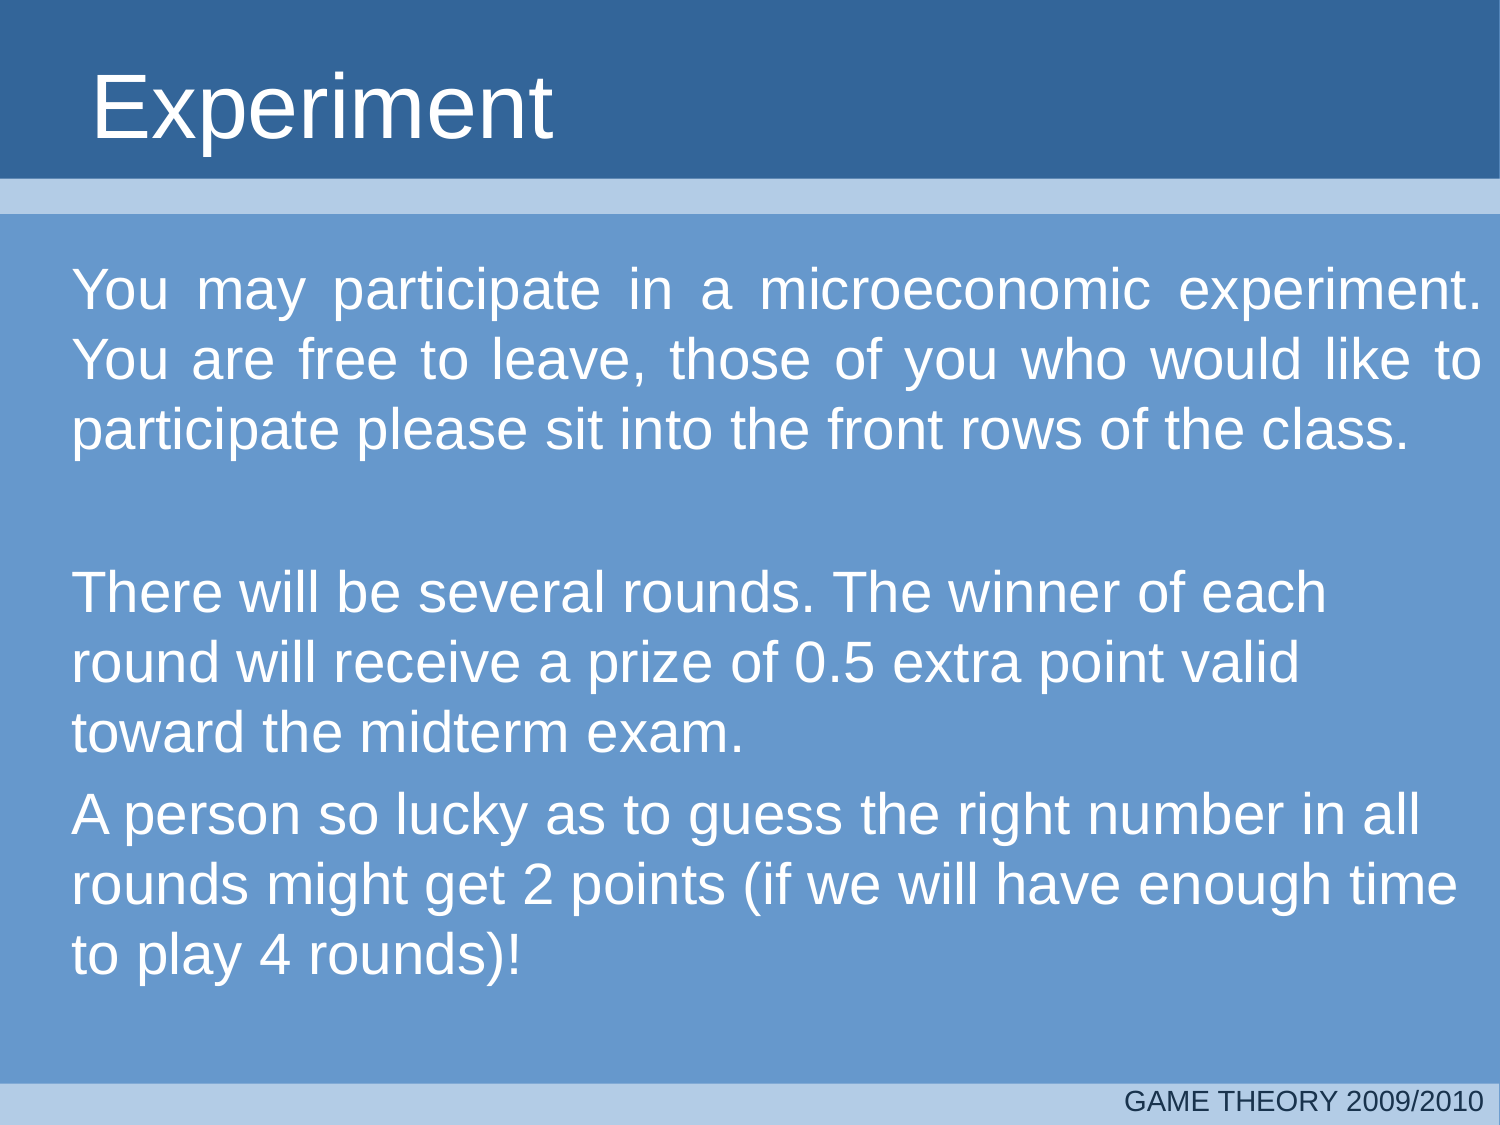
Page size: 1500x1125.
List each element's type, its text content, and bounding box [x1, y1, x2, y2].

text_box GAME THEORY 2009/2010 [1109, 1075, 1500, 1125]
title Experiment [74, 42, 1436, 162]
list You may participate in a microeconomic experiment. You are free to leave, those of you who would like to participate please sit into the front rows of the class. There will be several rounds. The winner of each round will receive a prize of 0.5 extra point valid toward the midterm exam. A person so lucky as to guess the right number in all rounds might get 2 points (if we will have enough time to play 4 rounds)! [0, 243, 1500, 1000]
